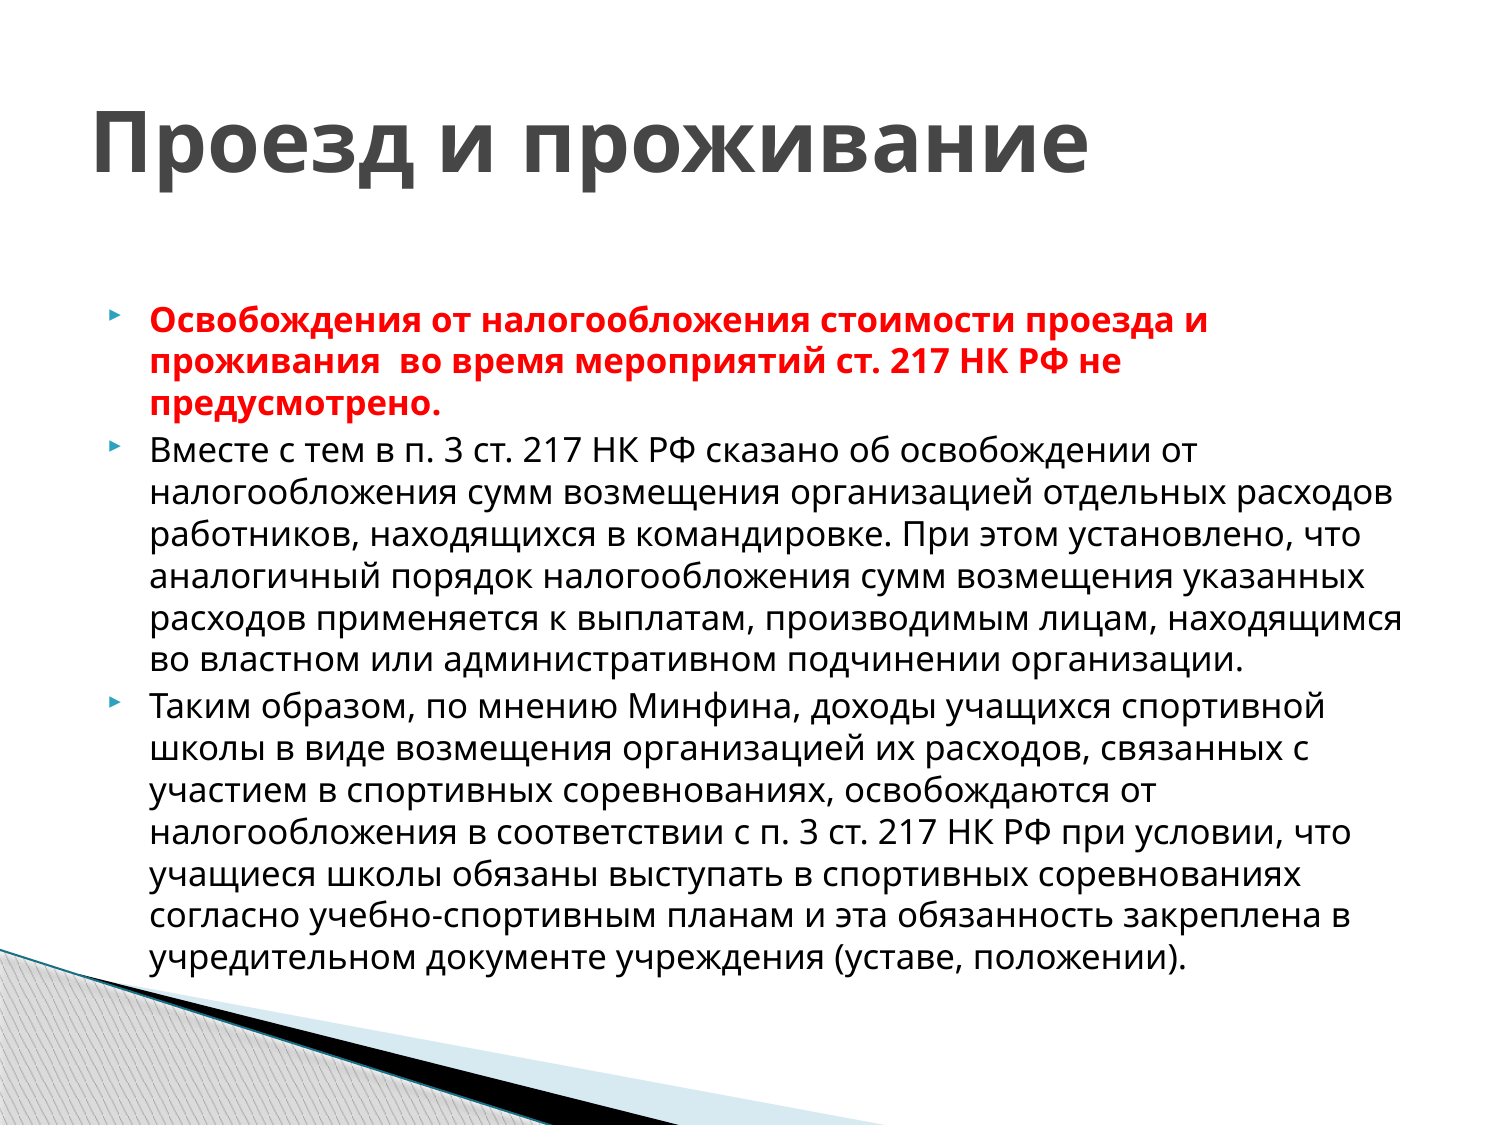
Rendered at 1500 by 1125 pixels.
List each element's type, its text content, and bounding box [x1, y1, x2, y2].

list Освобождения от налогообложения стоимости проезда и проживания во время мероприятий ст. 217 НК РФ не предусмотрено. Вместе с тем в п. 3 ст. 217 НК РФ сказано об освобождении от налогообложения сумм возмещения организацией отдельных расходов работников, находящихся в командировке. При этом установлено, что аналогичный порядок налогообложения сумм возмещения указанных расходов применяется к выплатам, производимым лицам, находящимся во властном или административном подчинении организации. Таким образом, по мнению Минфина, доходы учащихся спортивной школы в виде возмещения организацией их расходов, связанных с участием в спортивных соревнованиях, освобождаются от налогообложения в соответствии с п. 3 ст. 217 НК РФ при условии, что учащиеся школы обязаны выступать в спортивных соревнованиях согласно учебно-спортивным планам и эта обязанность закреплена в учредительном документе учреждения (уставе, положении). [75, 243, 1425, 986]
title Проезд и проживание [75, 45, 1425, 233]
